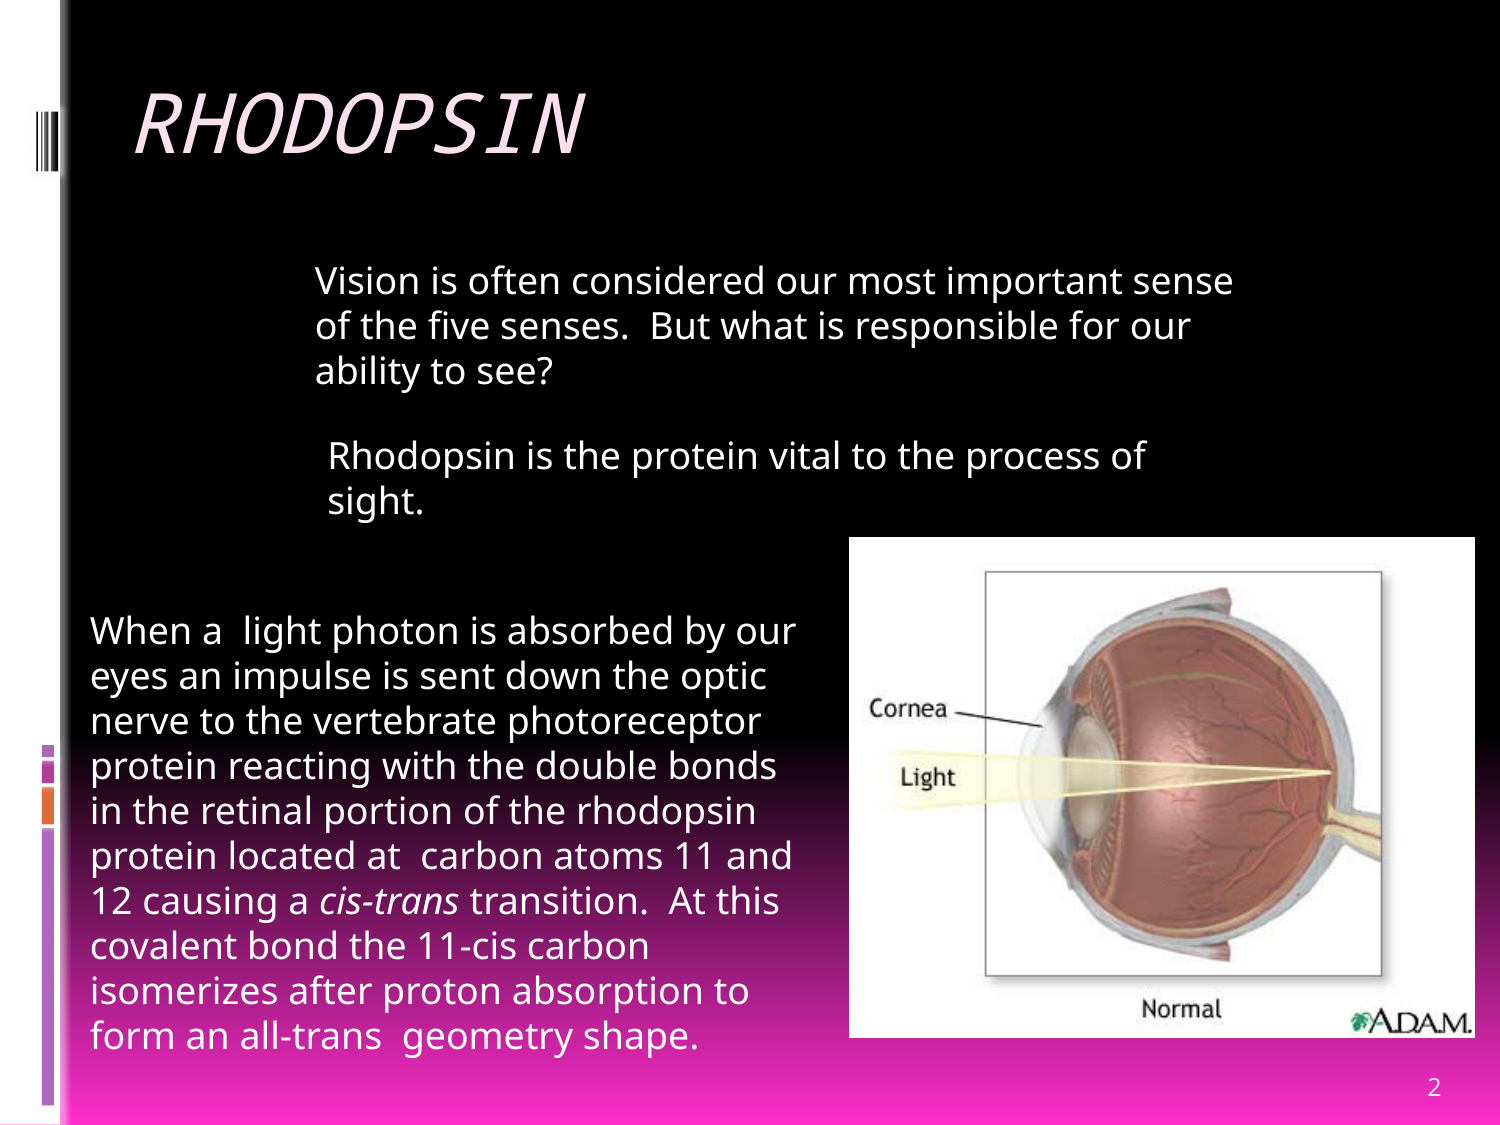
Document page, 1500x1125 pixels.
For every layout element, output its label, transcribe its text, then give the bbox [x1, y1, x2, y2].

picture [849, 537, 1476, 1038]
slide_number 2 [1412, 1052, 1488, 1113]
text_box Vision is often considered our most important sense of the five senses. But what is responsible for our ability to see? [299, 249, 1263, 400]
title Rhodopsin [112, 62, 600, 213]
text_box Rhodopsin is the protein vital to the process of sight. [312, 424, 1225, 530]
text_box When a light photon is absorbed by our eyes an impulse is sent down the optic nerve to the vertebrate photoreceptor protein reacting with the double bonds in the retinal portion of the rhodopsin protein located at carbon atoms 11 and 12 causing a cis-trans transition. At this covalent bond the 11-cis carbon isomerizes after proton absorption to form an all-trans geometry shape. [74, 599, 825, 1065]
